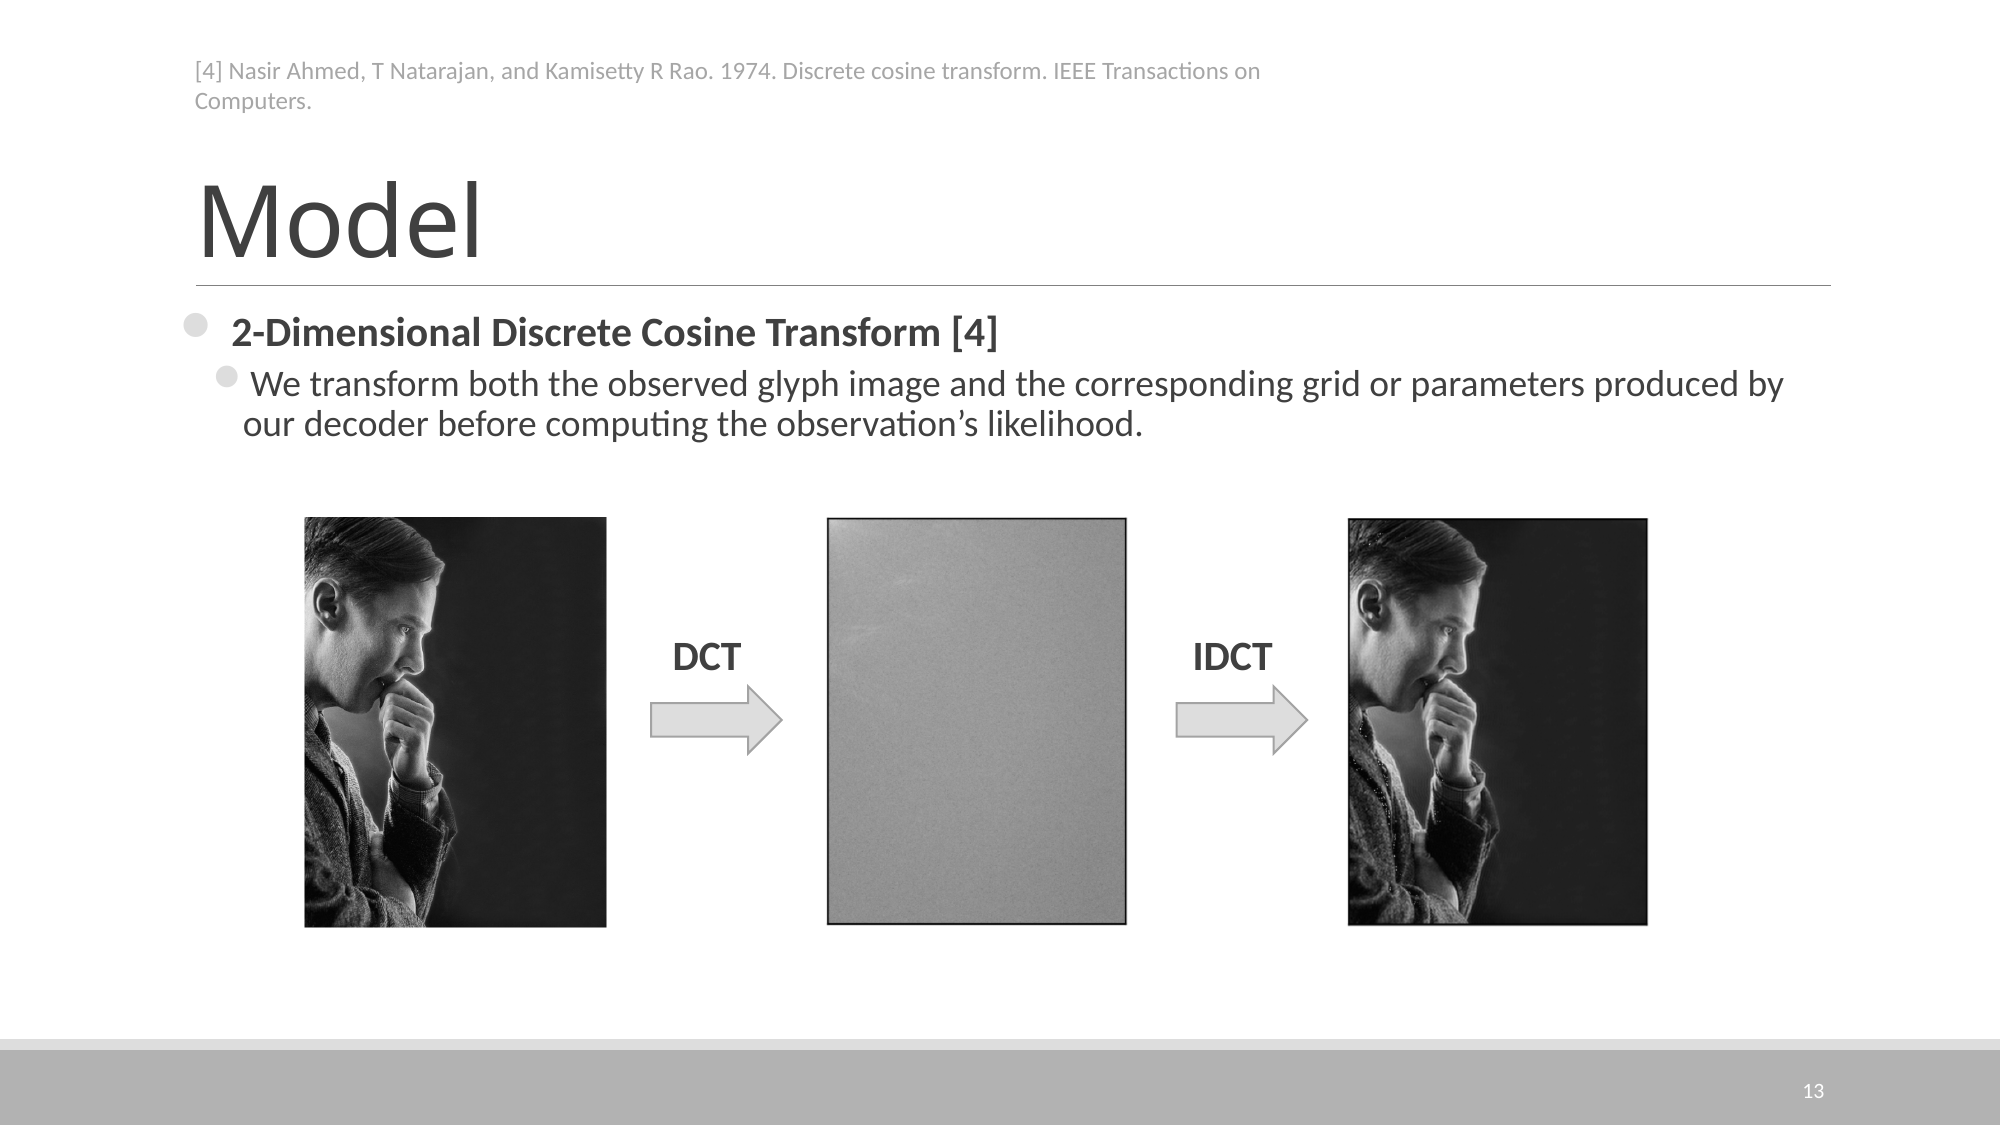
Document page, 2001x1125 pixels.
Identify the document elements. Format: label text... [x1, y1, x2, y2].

title Model [180, 47, 1830, 285]
text_box [1175, 686, 1309, 756]
text_box DCT [639, 621, 775, 686]
text_box [4] Nasir Ahmed, T Natarajan, and Kamisetty R Rao. 1974. Discrete cosine transform. IEEE Transactions on Computers. [179, 46, 1384, 122]
list 2-Dimensional Discrete Cosine Transform [4] We transform both the observed glyph image and the corresponding grid or parameters produced by our decoder before computing the observation’s likelihood. [180, 302, 1830, 963]
picture [301, 514, 609, 930]
picture [823, 514, 1130, 928]
text_box IDCT [1165, 621, 1301, 686]
picture [1344, 514, 1651, 928]
text_box [650, 686, 784, 756]
slide_number 13 [1624, 1059, 1840, 1120]
